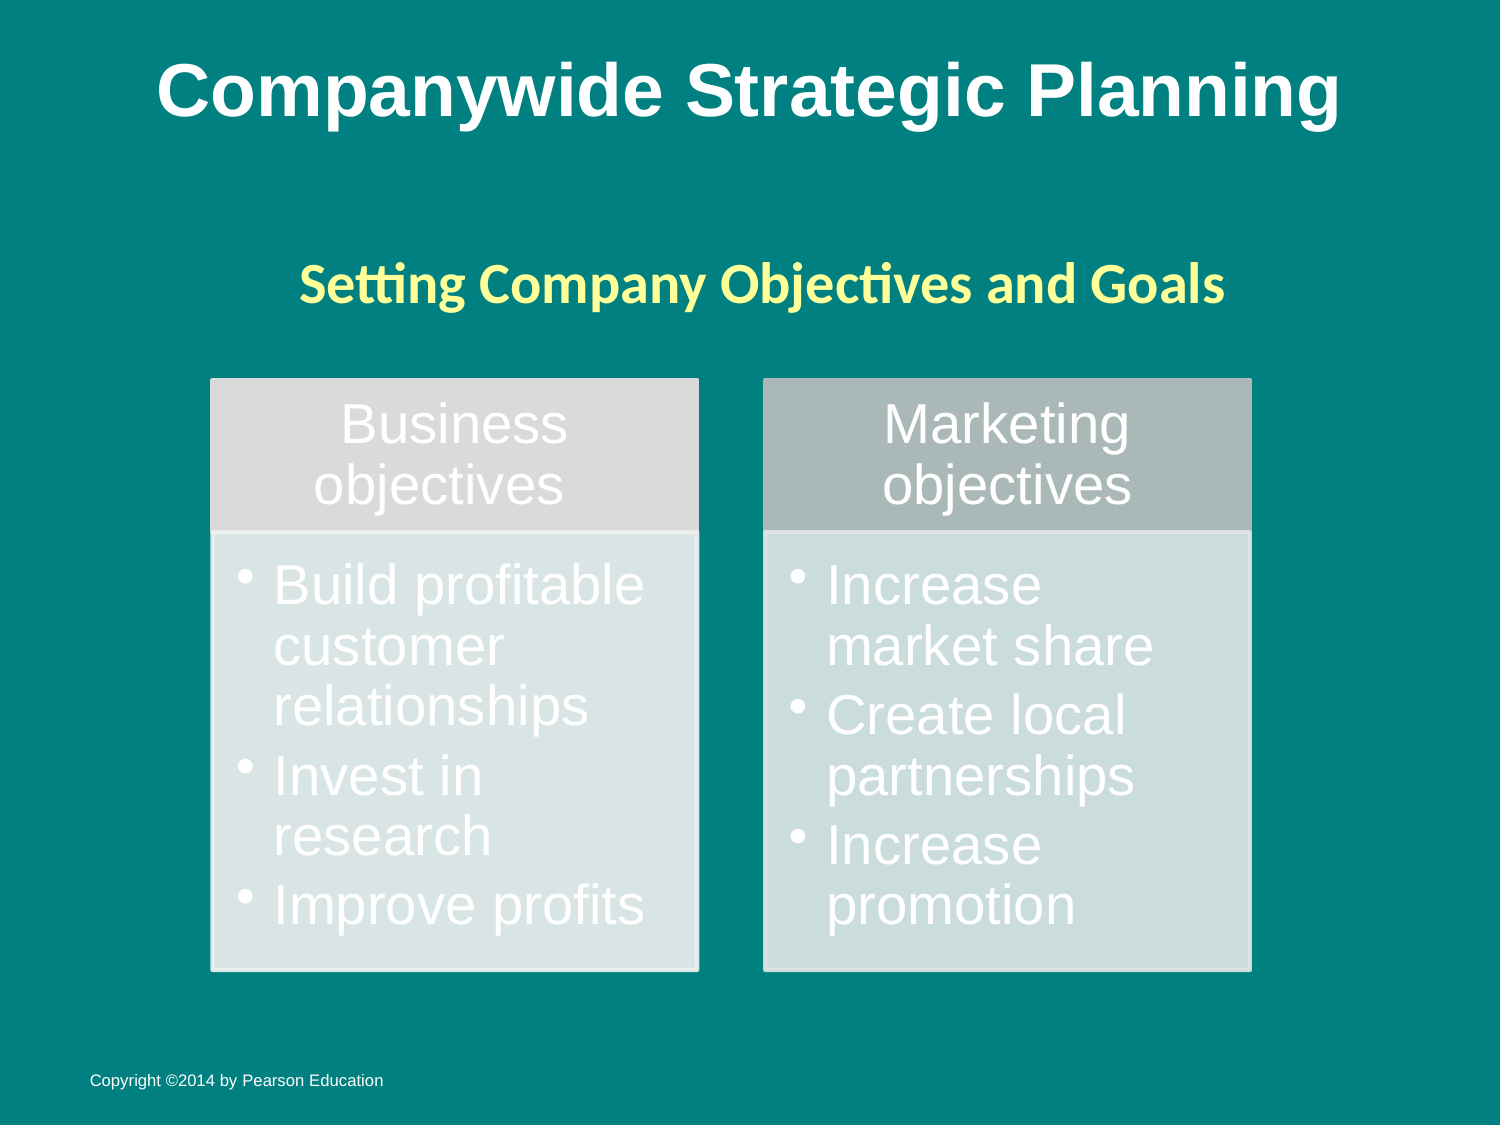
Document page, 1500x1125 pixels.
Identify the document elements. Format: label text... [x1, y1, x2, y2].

text_box Copyright ©2014 by Pearson Education [74, 1062, 825, 1098]
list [212, 337, 1251, 1013]
title Companywide Strategic Planning [112, 37, 1388, 226]
list Setting Company Objectives and Goals [62, 237, 1463, 313]
